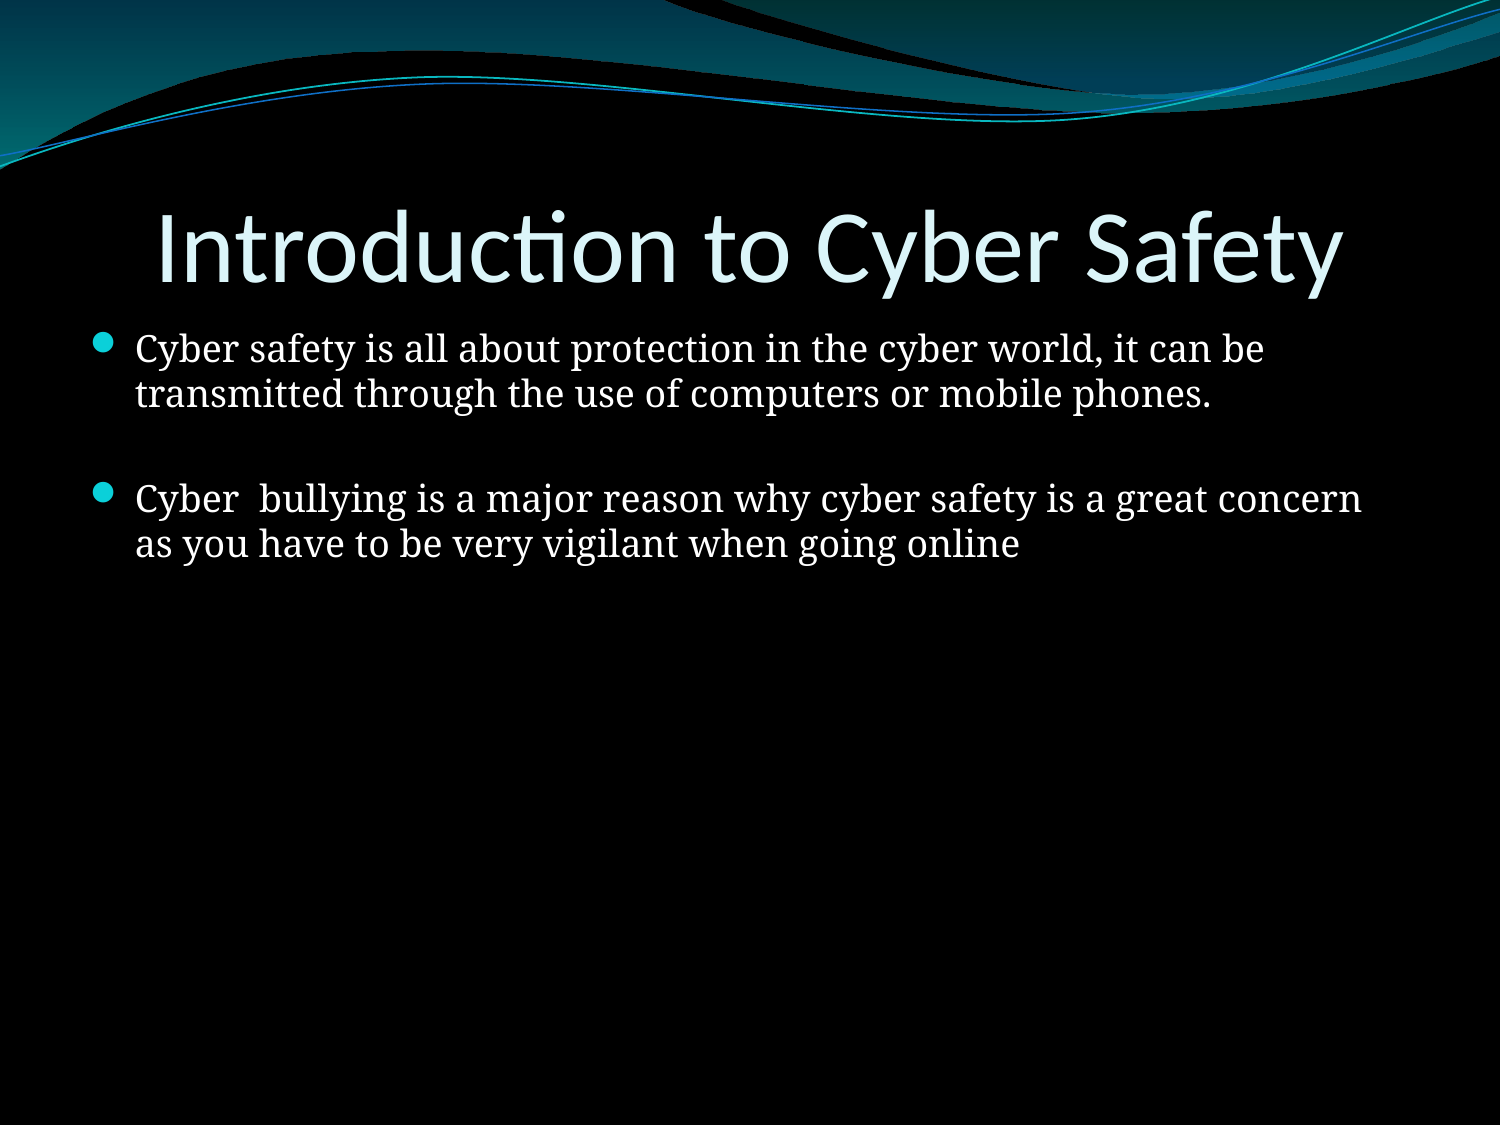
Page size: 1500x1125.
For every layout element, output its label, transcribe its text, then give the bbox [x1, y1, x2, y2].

title Introduction to Cyber Safety [75, 115, 1425, 303]
list Cyber safety is all about protection in the cyber world, it can be transmitted through the use of computers or mobile phones. Cyber bullying is a major reason why cyber safety is a great concern as you have to be very vigilant when going online [75, 317, 1425, 1038]
